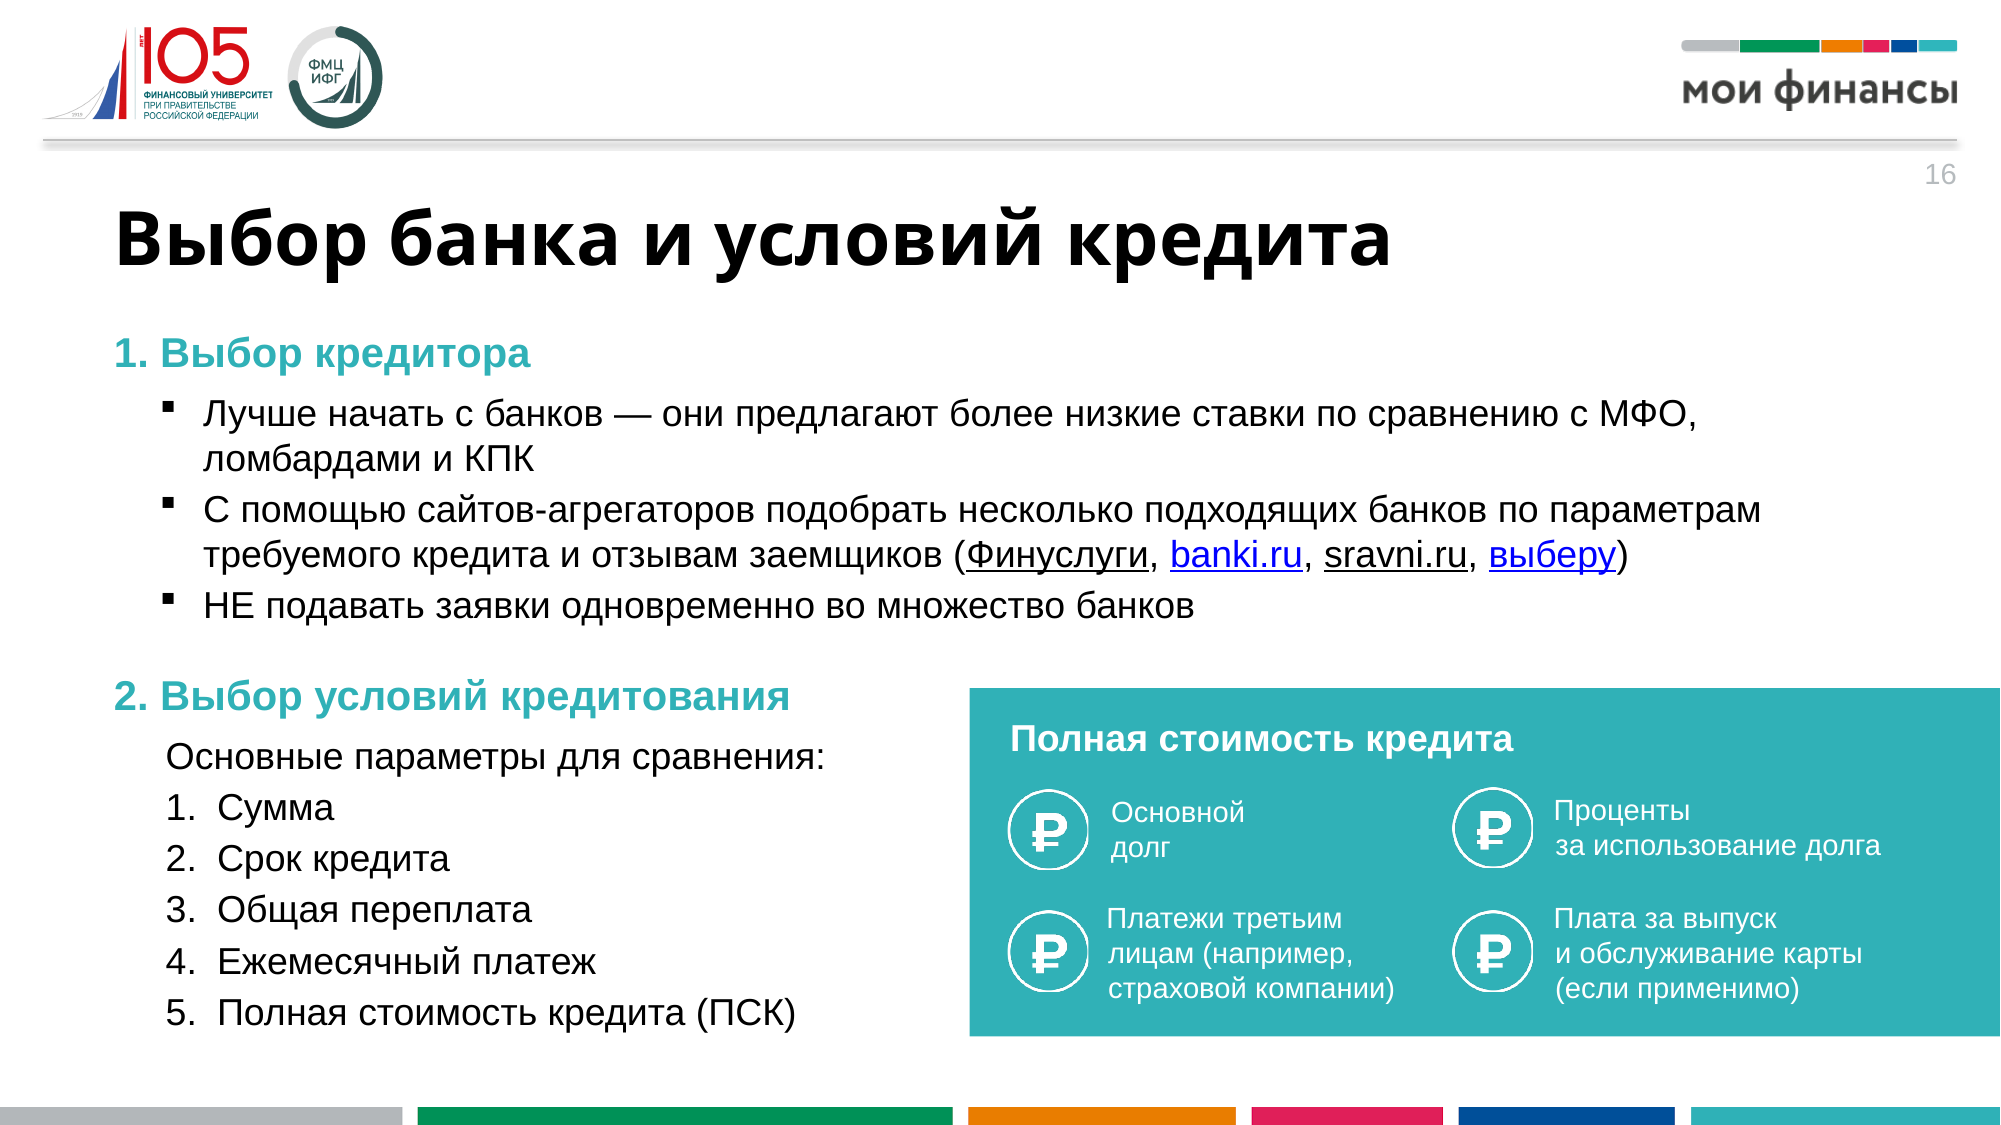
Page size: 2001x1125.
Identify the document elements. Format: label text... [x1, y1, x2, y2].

picture [1007, 788, 1089, 871]
picture [1451, 910, 1534, 992]
picture [1007, 910, 1089, 992]
text_box Платежи третьим лицам (например, страховой компании) [1106, 899, 1432, 1005]
picture [0, 1107, 2000, 1125]
text_box 2. Выбор условий кредитования Основные параметры для сравнения: Сумма Срок кредита Общая переплата Ежемесячный платеж Полная стоимость кредита (ПСК) [114, 669, 832, 1034]
text_box Основной долг [1109, 793, 1312, 864]
text_box [967, 686, 2000, 1039]
text_box Полная стоимость кредита [1008, 714, 1763, 760]
text_box Плата за выпуск и обслуживание карты (если применимо) [1553, 899, 1938, 1005]
text_box 1. Выбор кредитора Лучше начать с банков — они предлагают более низкие ставки по сравнению с МФО, ломбардами и КПК С помощью сайтов-агрегаторов подобрать несколько подходящих банков по параметрам требуемого кредита и отзывам заемщиков (Финуслуги, banki.ru, sravni.ru, выберу) НЕ подавать заявки одновременно во множество банков [113, 326, 1886, 627]
picture [30, 27, 273, 129]
picture [1451, 786, 1534, 869]
text_box 16 [1883, 155, 1957, 191]
picture [283, 26, 386, 129]
text_box Выбор банка и условий кредита [113, 190, 1663, 281]
text_box Проценты за использование долга [1553, 791, 1947, 862]
